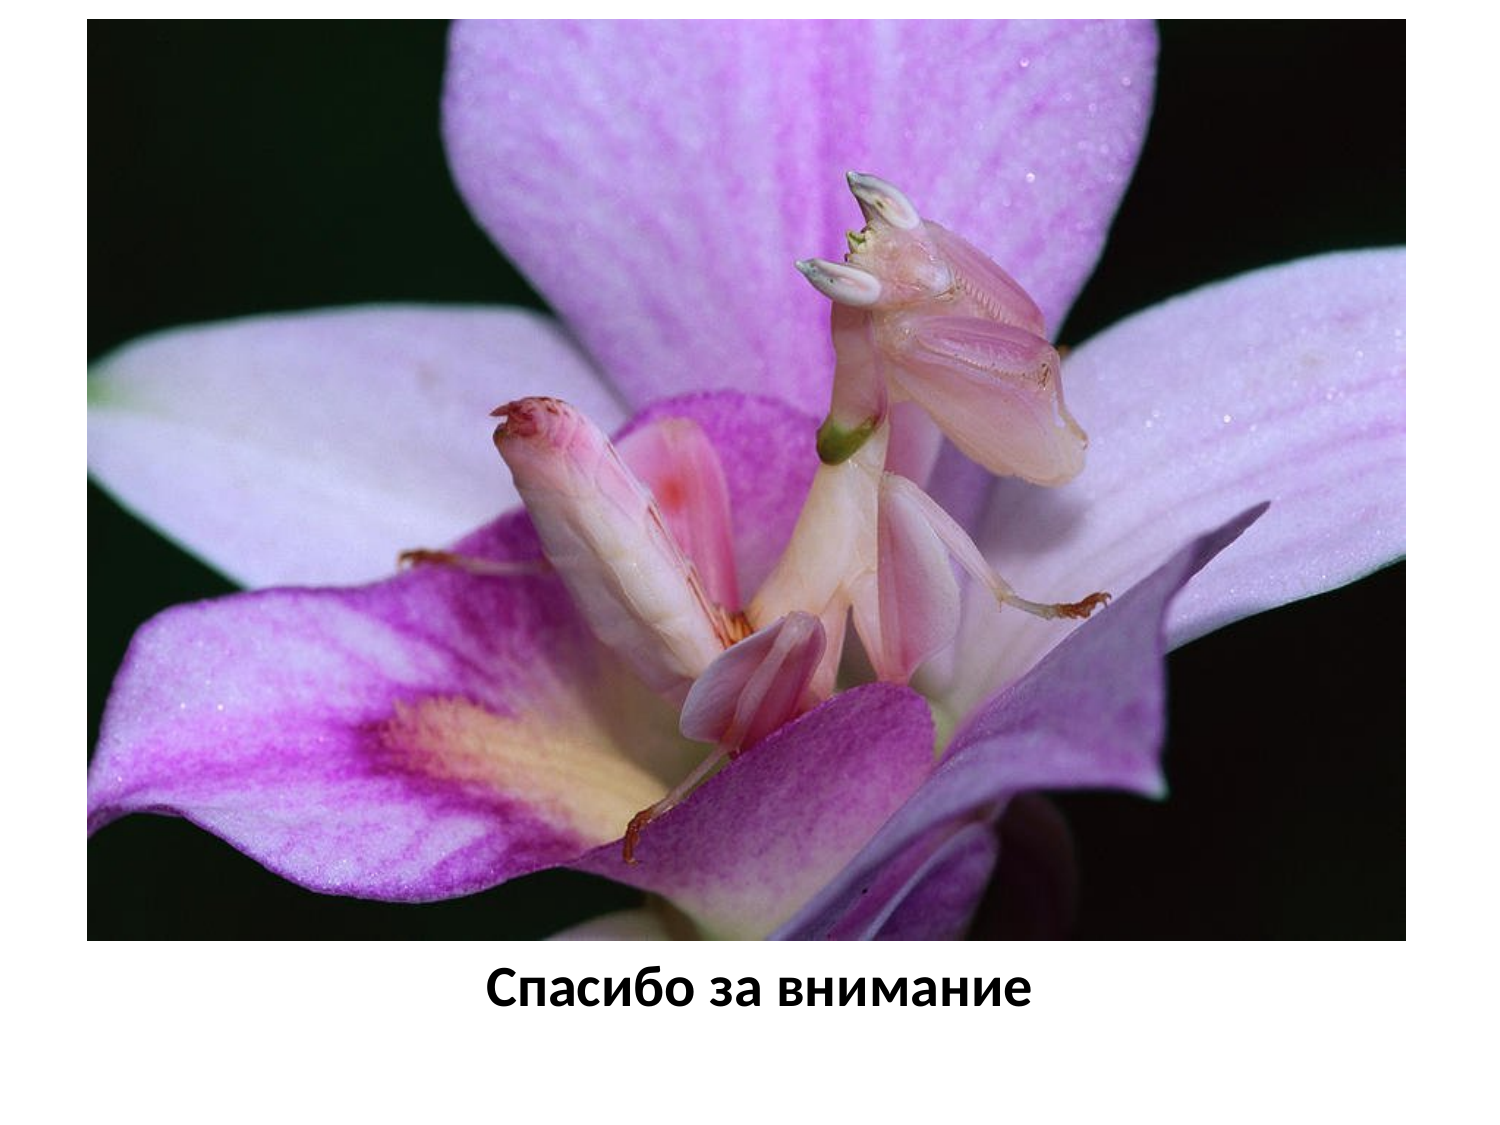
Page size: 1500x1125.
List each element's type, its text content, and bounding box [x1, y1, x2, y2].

picture [87, 18, 1406, 941]
text_box Спасибо за внимание [398, 949, 1095, 1026]
